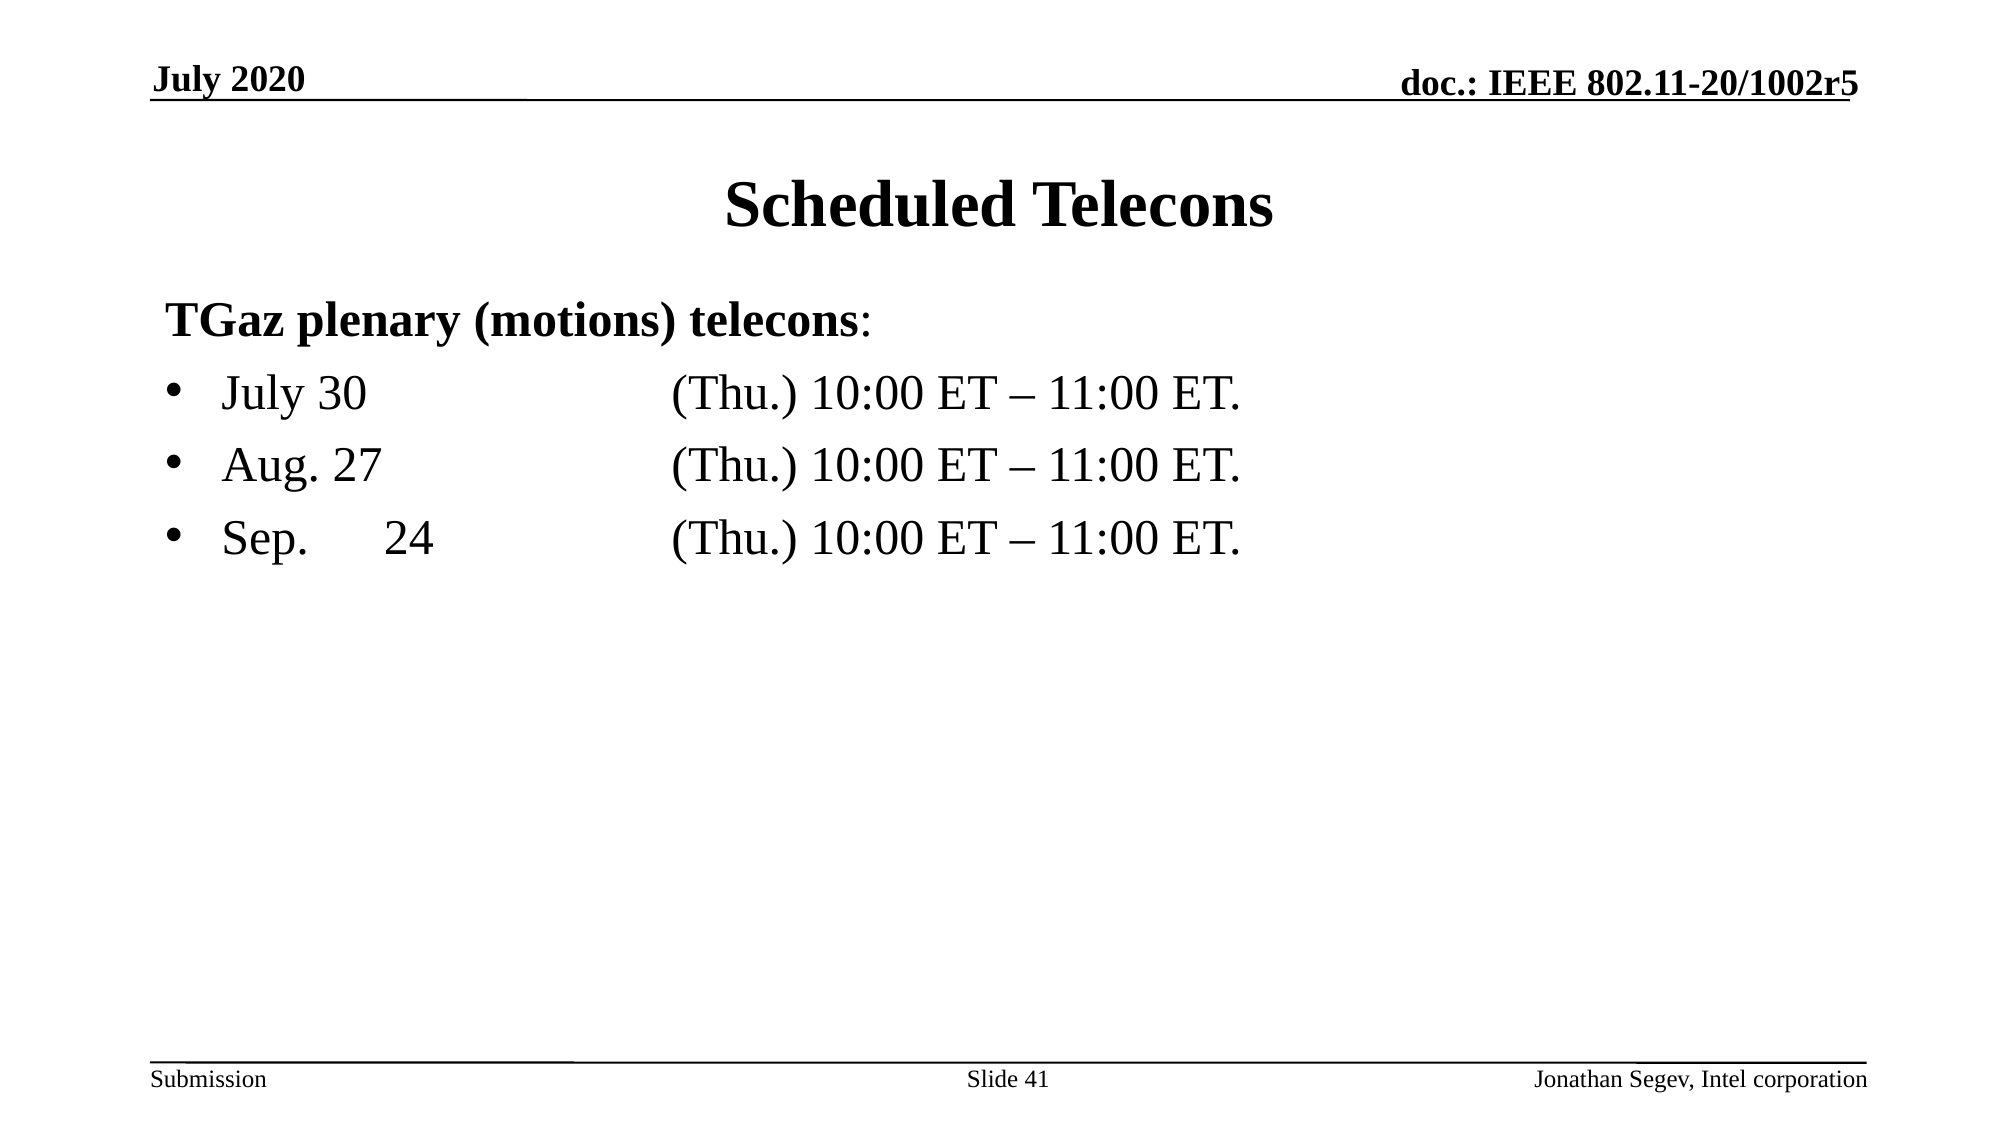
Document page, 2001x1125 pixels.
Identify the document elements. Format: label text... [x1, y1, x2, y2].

title Scheduled Telecons [149, 112, 1850, 278]
footer Jonathan Segev, Intel corporation [1171, 1061, 1869, 1093]
slide_number Slide 41 [950, 1061, 1067, 1123]
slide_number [152, 54, 563, 100]
list TGaz plenary (motions) telecons: July 30 (Thu.) 10:00 ET – 11:00 ET. Aug. 27 (Thu.) 10:00 ET – 11:00 ET. Sep. 24 (Thu.) 10:00 ET – 11:00 ET. [149, 278, 1850, 670]
